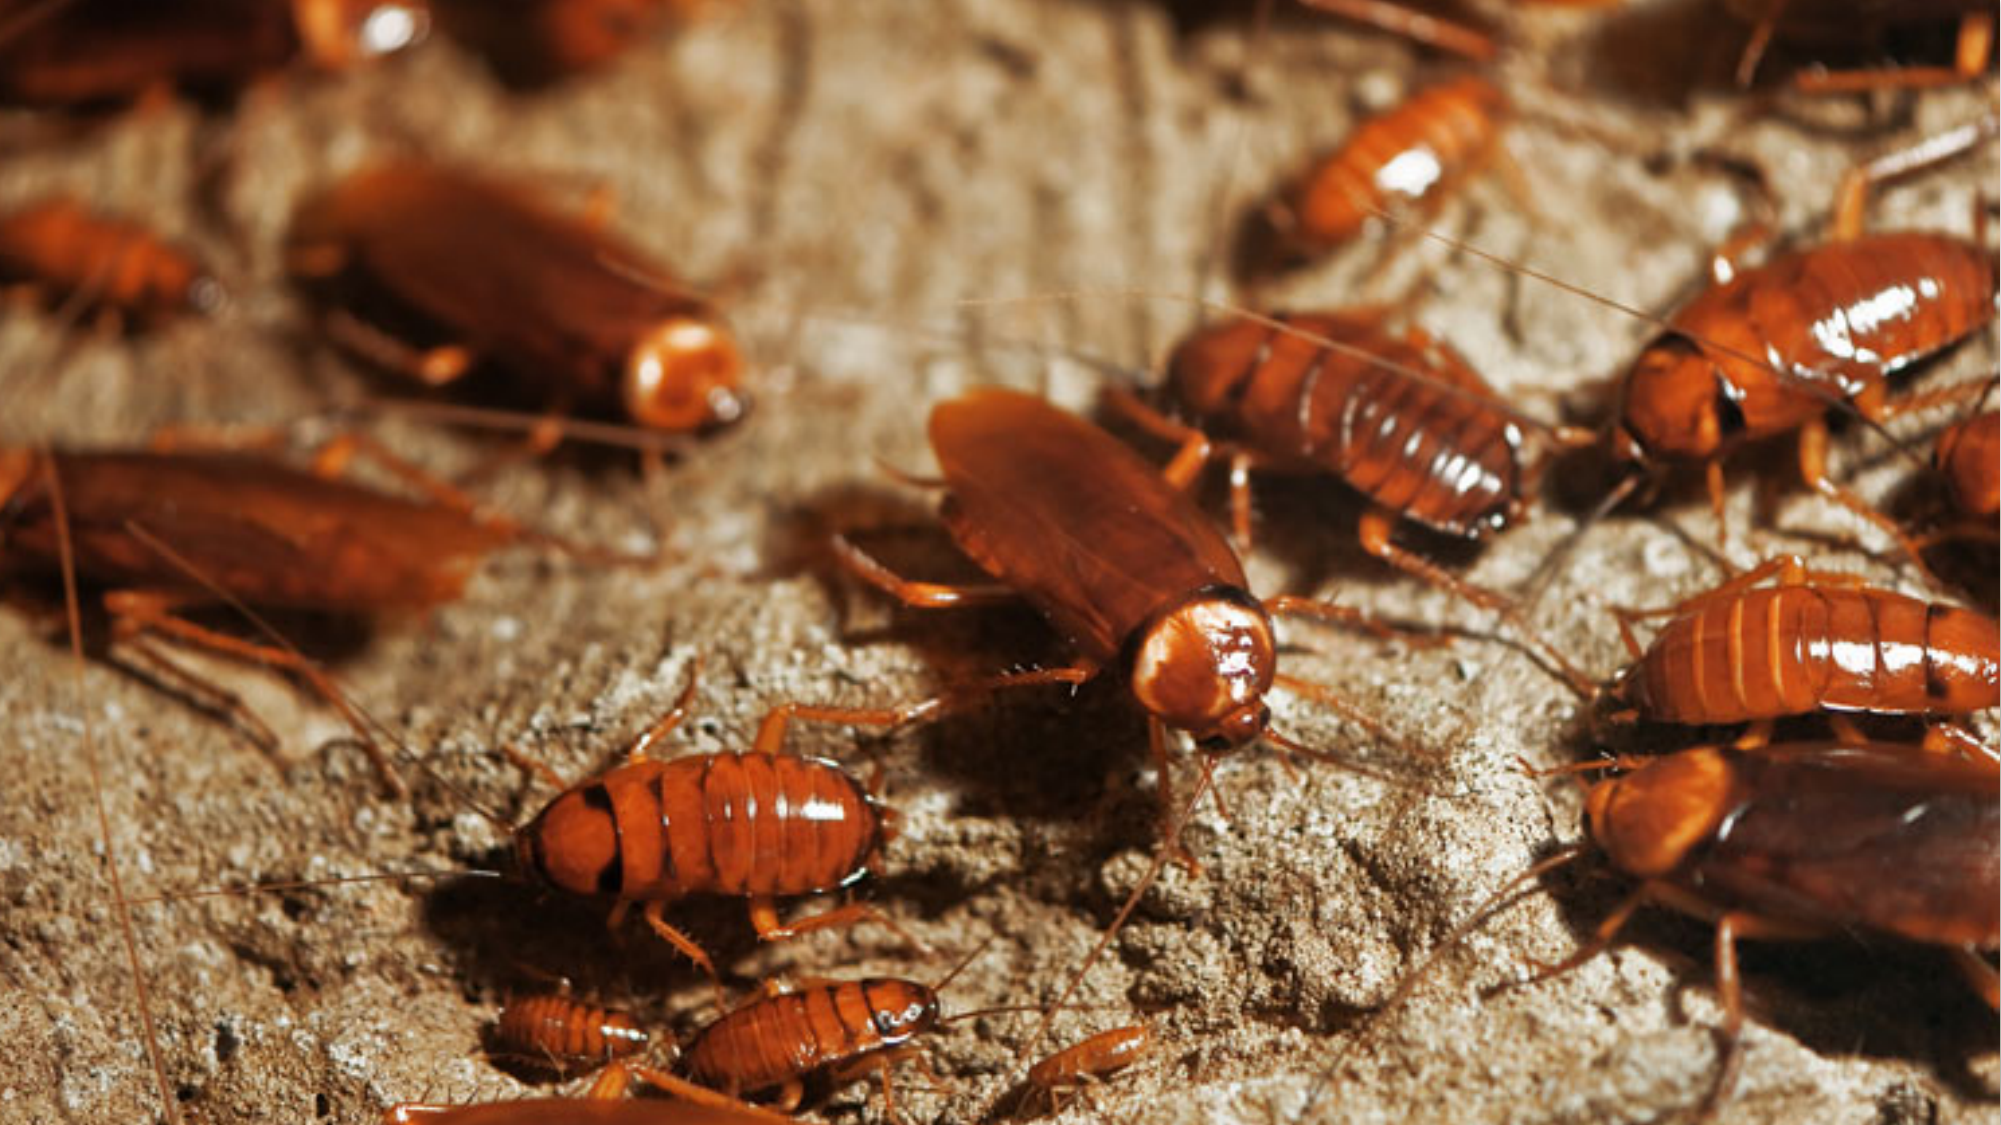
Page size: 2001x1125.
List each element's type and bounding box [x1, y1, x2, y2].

list [0, 0, 2000, 1125]
